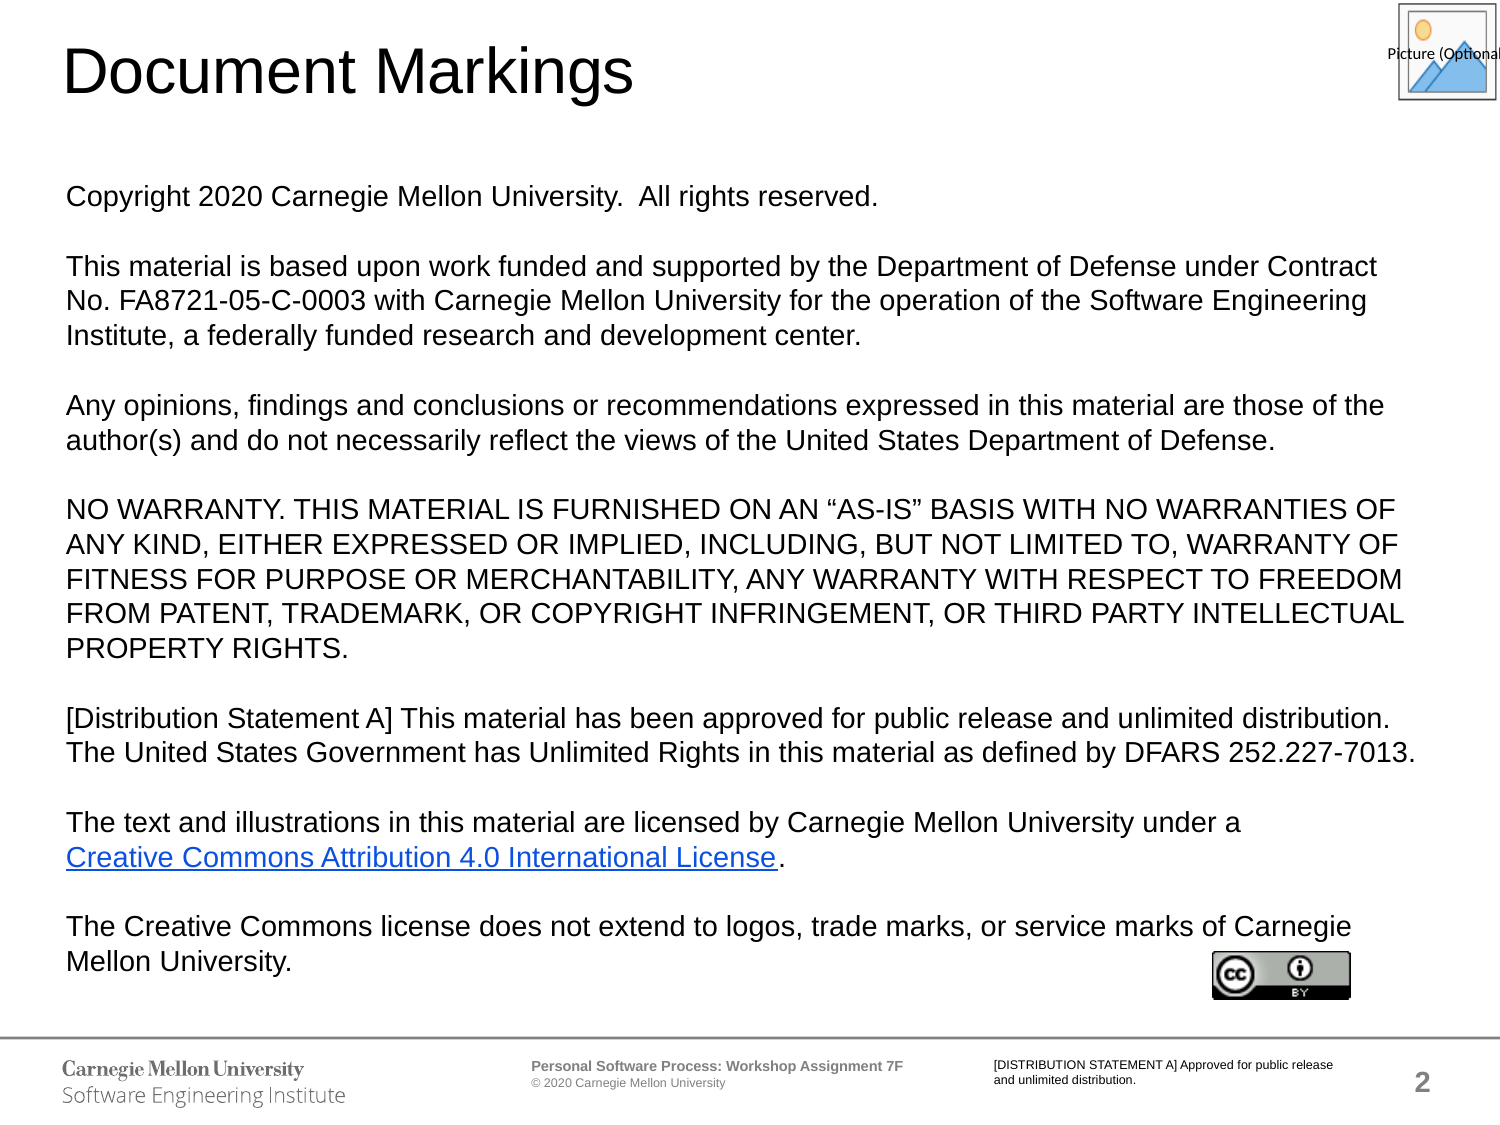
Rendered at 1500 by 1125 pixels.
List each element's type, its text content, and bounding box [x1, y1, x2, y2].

picture [1212, 951, 1351, 1000]
title Document Markings [62, 91, 1338, 182]
text_box [0, 0, 1394, 91]
list Copyright 2020 Carnegie Mellon University. All rights reserved. This material is based upon work funded and supported by the Department of Defense under Contract No. FA8721-05-C-0003 with Carnegie Mellon University for the operation of the Software Engineering Institute, a federally funded research and development center. Any opinions, findings and conclusions or recommendations expressed in this material are those of the author(s) and do not necessarily reflect the views of the United States Department of Defense. NO WARRANTY. THIS MATERIAL IS FURNISHED ON AN “AS-IS” BASIS WITH NO WARRANTIES OF ANY KIND, EITHER EXPRESSED OR IMPLIED, INCLUDING, BUT NOT LIMITED TO, WARRANTY OF FITNESS FOR PURPOSE OR MERCHANTABILITY, ANY WARRANTY WITH RESPECT TO FREEDOM FROM PATENT, TRADEMARK, OR COPYRIGHT INFRINGEMENT, OR THIRD PARTY INTELLECTUAL PROPERTY RIGHTS. [Distribution Statement A] This material has been approved for public release and unlimited distribution. The United States Government has Unlimited Rights in this material as defined by DFARS 252.227-7013. The text and illustrations in this material are licensed by Carnegie Mellon University under a Creative Commons Attribution 4.0 International License. The Creative Commons license does not extend to logos, trade marks, or service marks of Carnegie Mellon University. [65, 177, 1431, 1000]
picture [1394, 0, 1500, 105]
